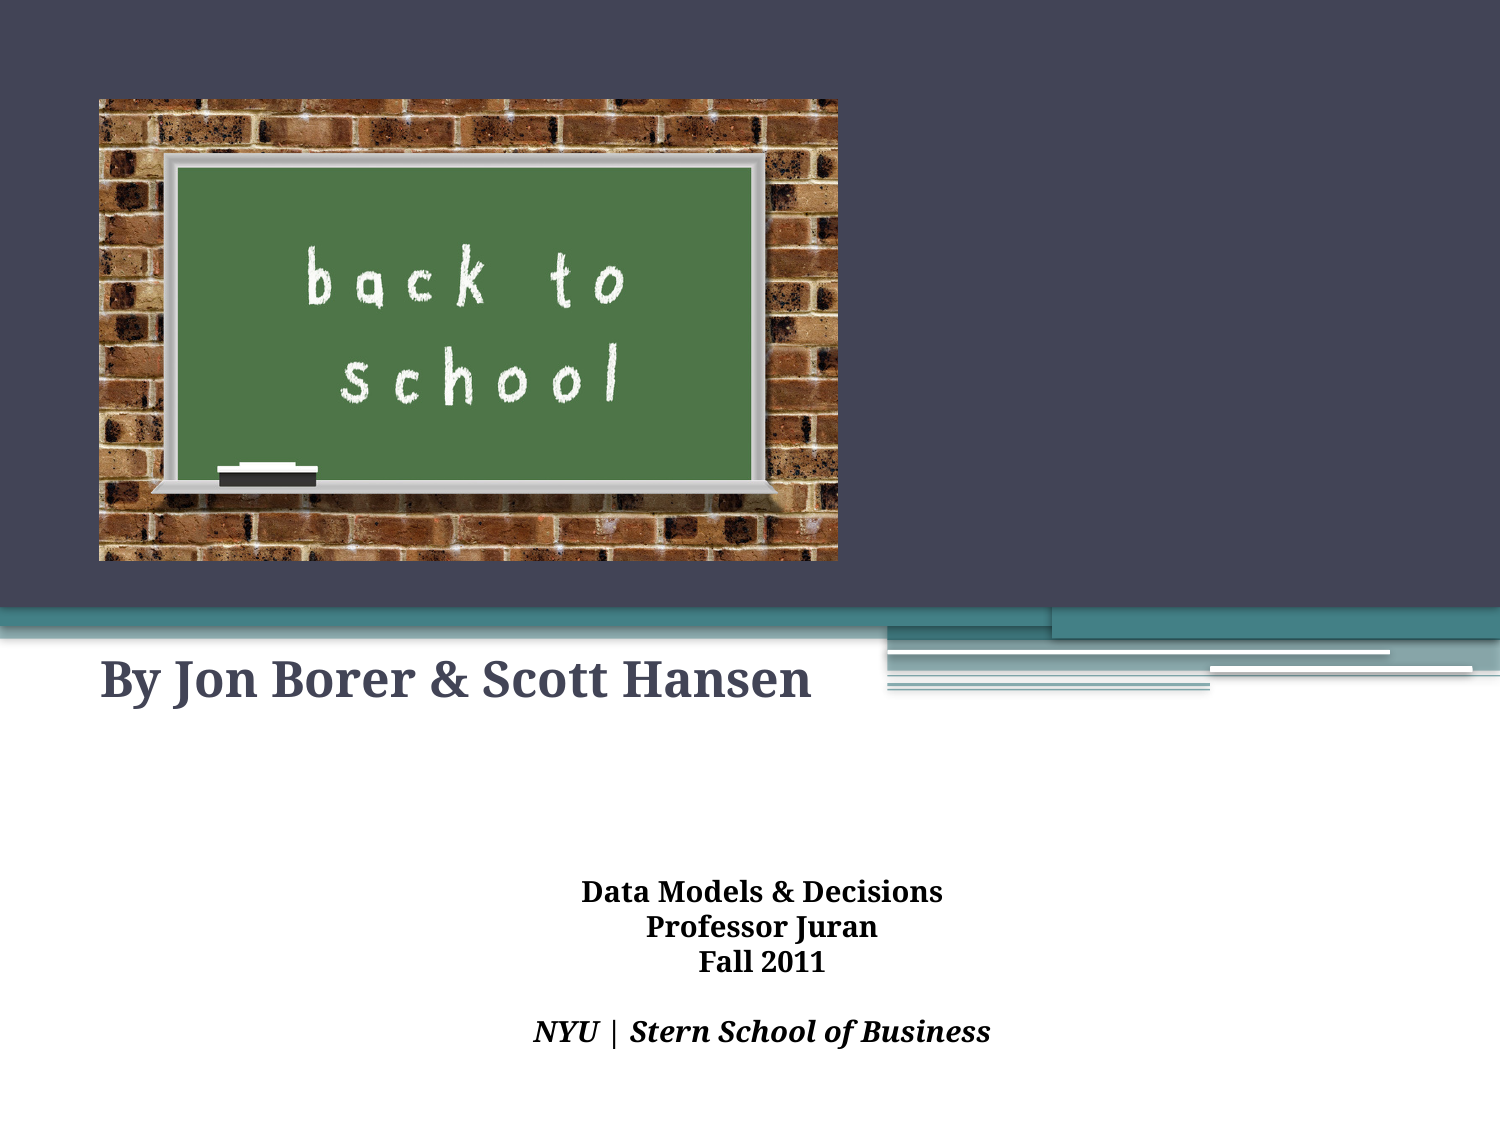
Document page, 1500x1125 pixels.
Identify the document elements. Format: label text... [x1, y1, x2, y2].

subtitle By Jon Borer & Scott Hansen [75, 639, 888, 928]
text_box Data Models & Decisions Professor Juran Fall 2011 NYU | Stern School of Business [499, 866, 1025, 1056]
picture [99, 98, 838, 561]
